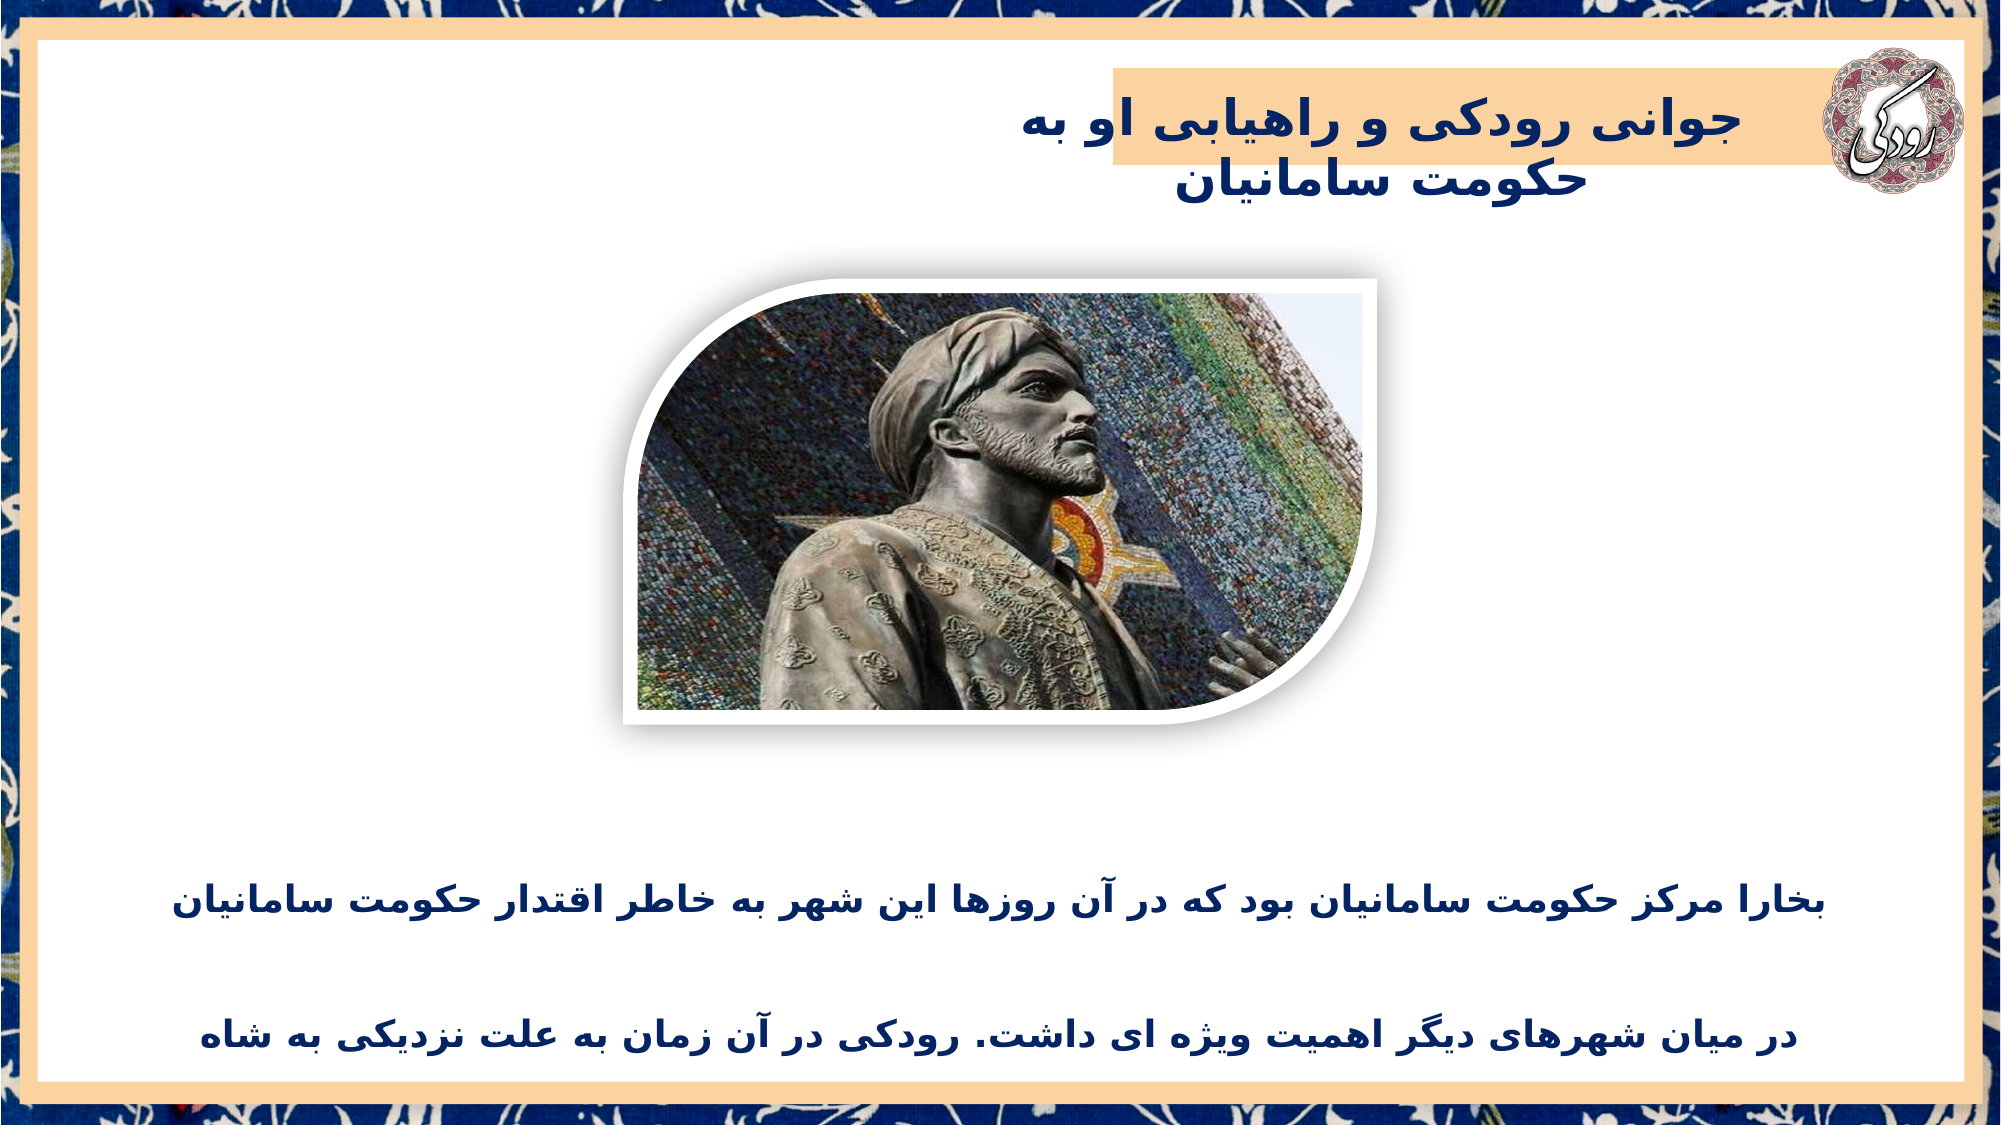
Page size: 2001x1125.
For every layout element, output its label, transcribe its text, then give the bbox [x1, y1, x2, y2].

text_box جوانی رودکی و راهیابی او به حکومت سامانیان [925, 77, 1840, 213]
picture [1820, 47, 1966, 194]
picture [2, 1, 1999, 1125]
picture [630, 285, 1370, 718]
text_box بخارا مرکز حکومت سامانیان بود که در آن روزها این شهر به خاطر اقتدار حکومت سامانیان در میان شهرهای دیگر اهمیت ویژه ای داشت. رودکی در آن زمان به علت نزدیکی به شاه مال و ثروت زیادی اندوخته و پاداش زیادی دریافت نموده بود. [153, 777, 1846, 1125]
